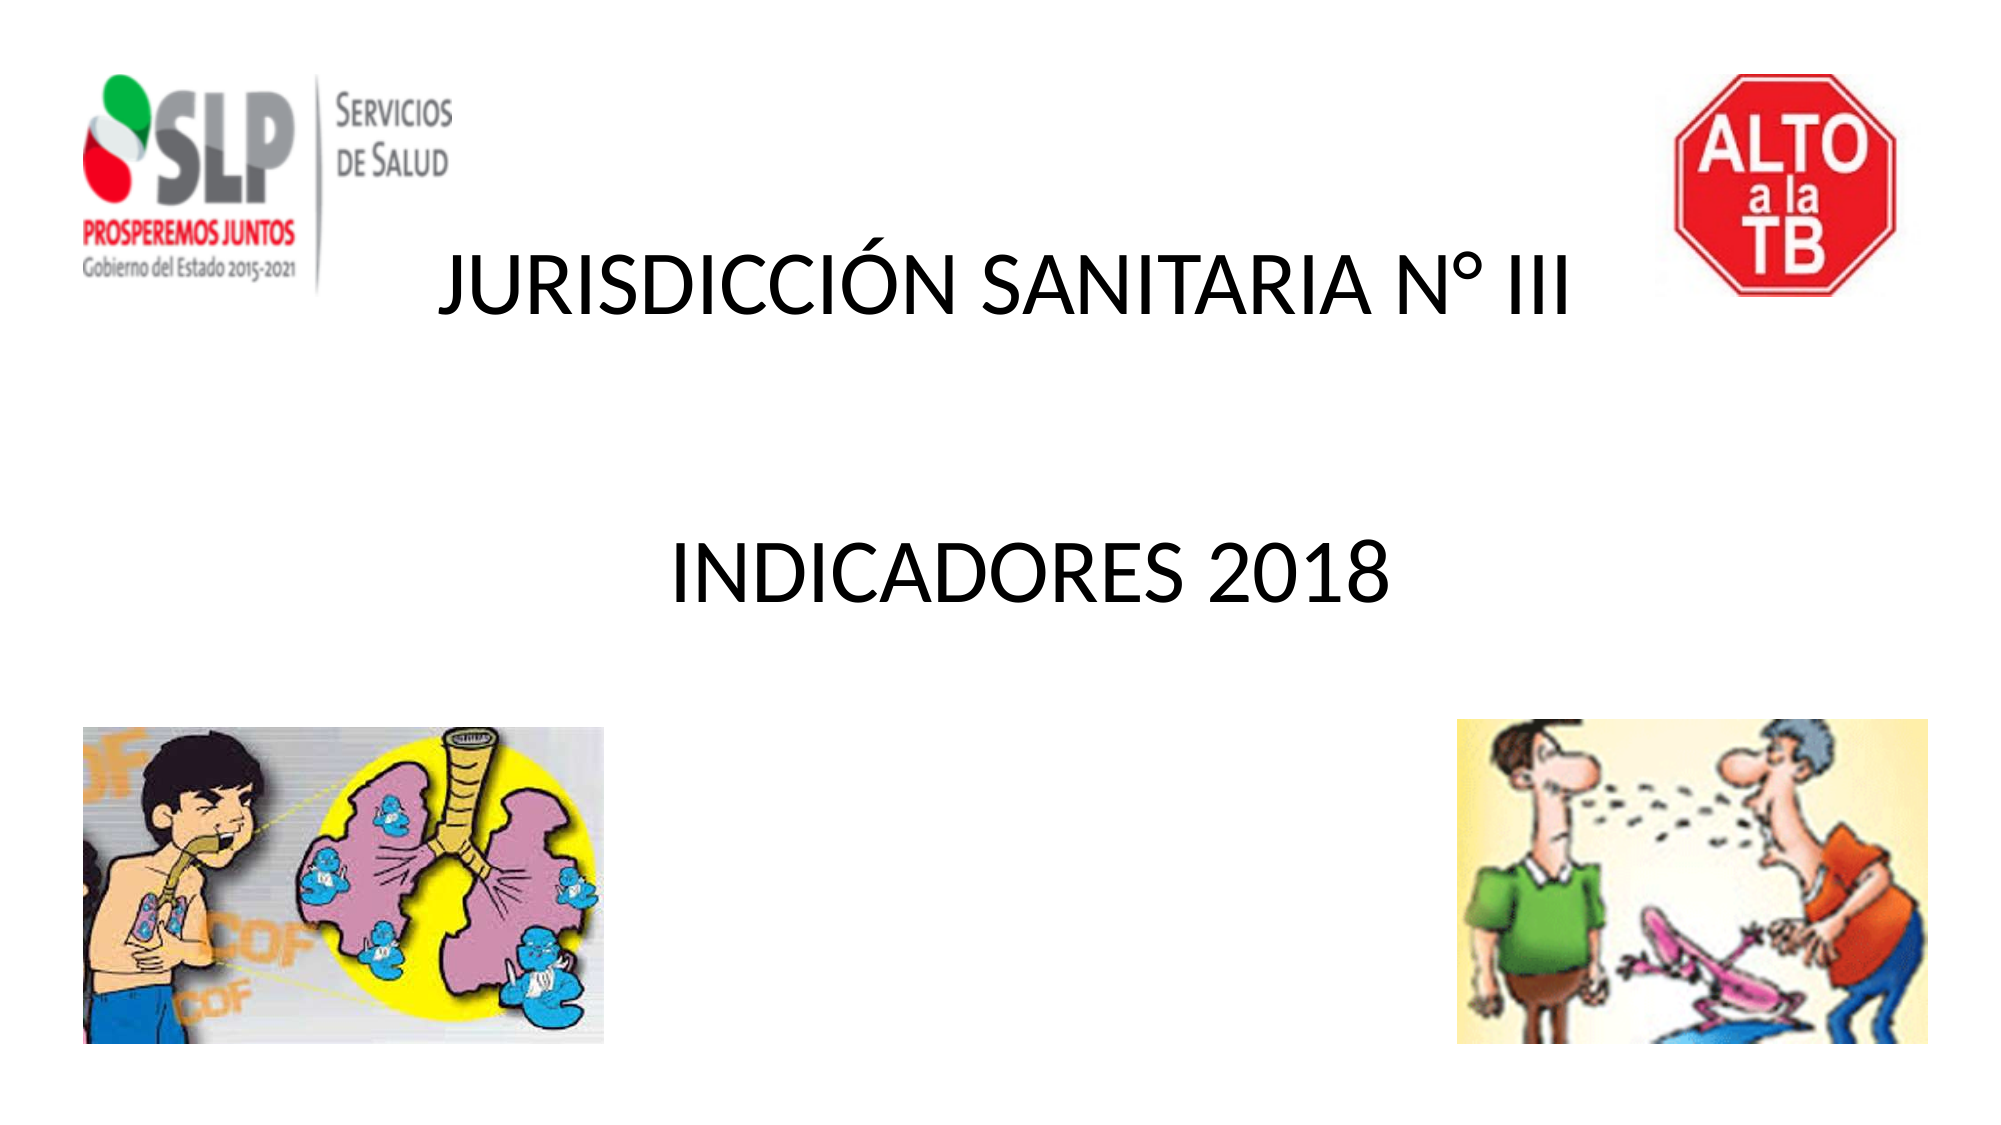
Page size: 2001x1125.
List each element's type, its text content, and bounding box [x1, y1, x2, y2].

picture [83, 727, 604, 1045]
picture [1655, 74, 1928, 297]
picture [83, 74, 452, 297]
picture [1457, 719, 1928, 1045]
text_box JURISDICCIÓN SANITARIA N° III [403, 215, 1609, 340]
text_box INDICADORES 2018 [428, 503, 1634, 629]
